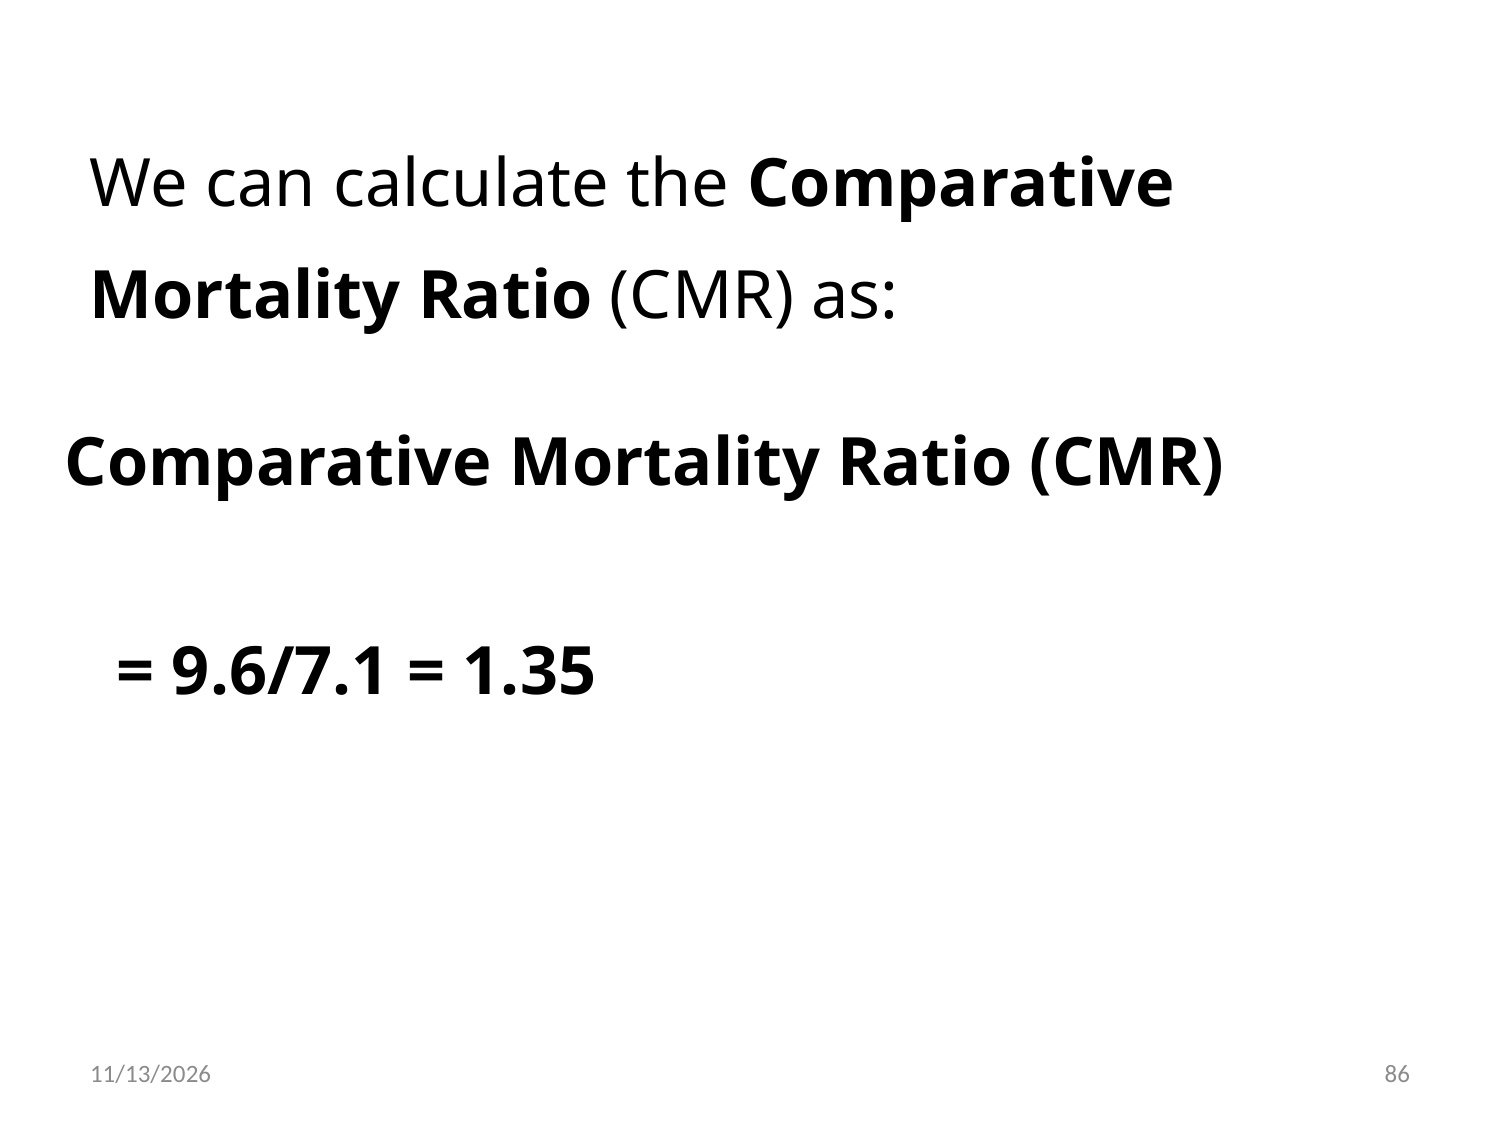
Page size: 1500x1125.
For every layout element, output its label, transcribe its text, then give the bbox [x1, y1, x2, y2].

text_box Comparative Mortality Ratio (CMR) = 9.6/7.1 = 1.35 [50, 387, 1425, 715]
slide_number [75, 1042, 425, 1103]
slide_number 86 [1074, 1042, 1425, 1103]
text_box We can calculate the Comparative Mortality Ratio (CMR) as: [74, 99, 1438, 340]
